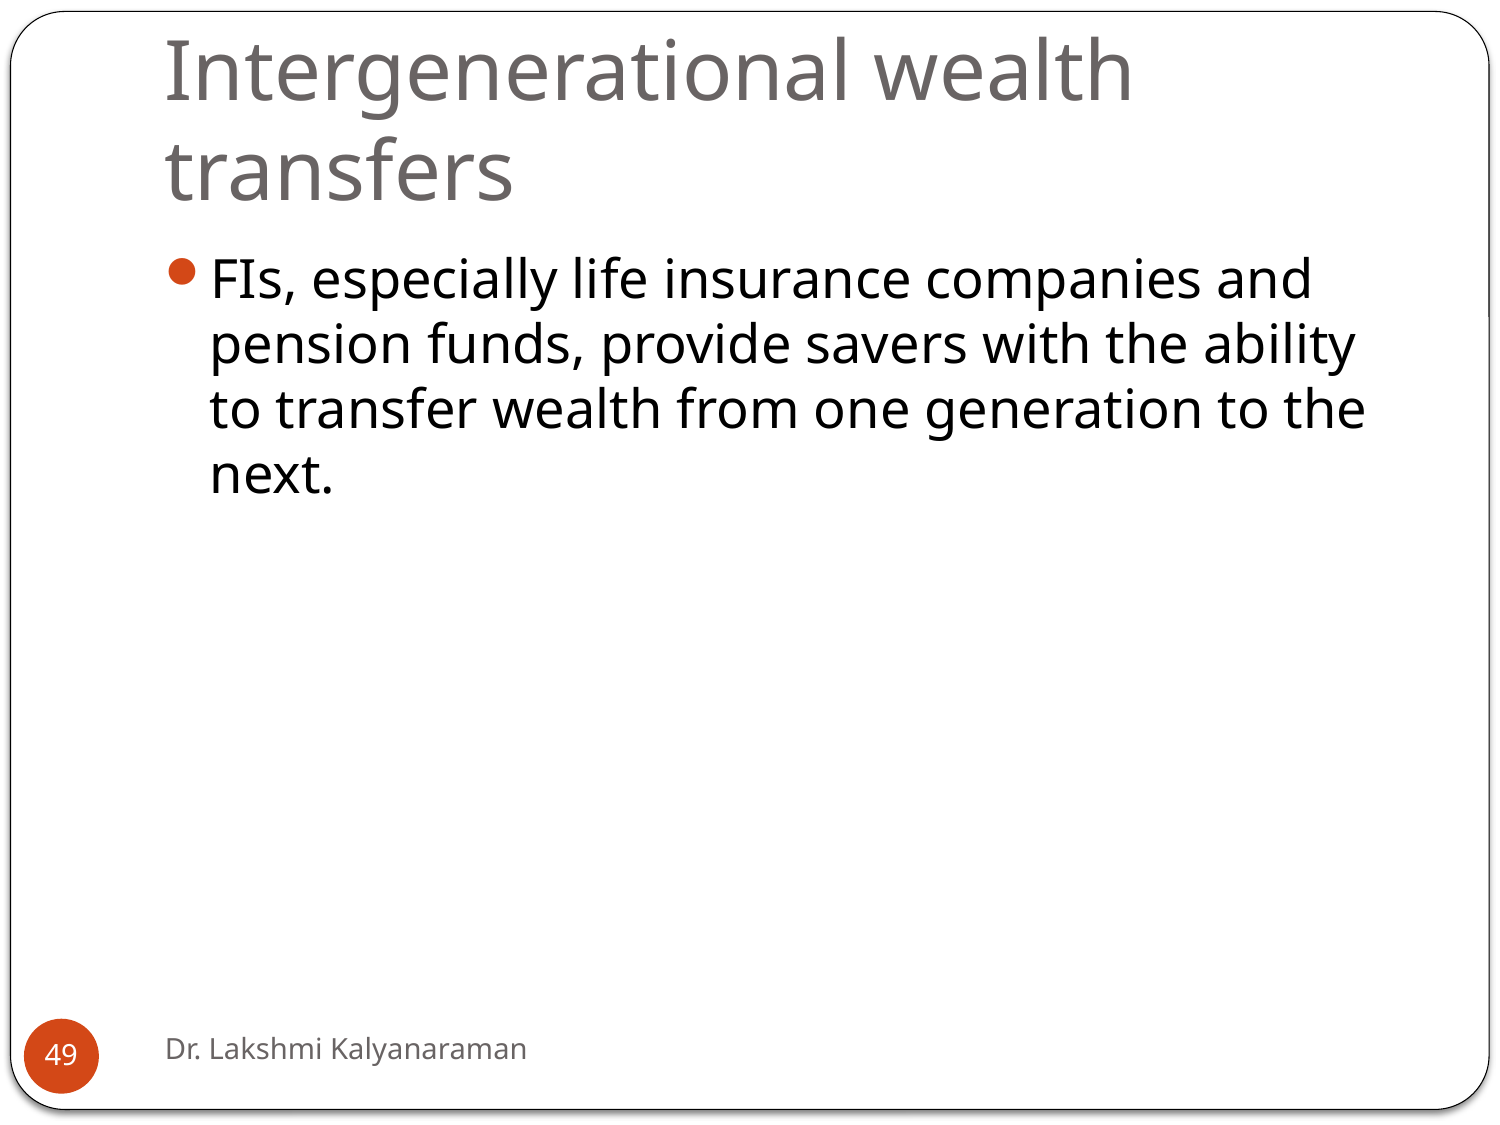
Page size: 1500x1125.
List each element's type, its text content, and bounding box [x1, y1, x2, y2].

list FIs, especially life insurance companies and pension funds, provide savers with the ability to transfer wealth from one generation to the next. [150, 237, 1425, 988]
title Intergenerational wealth transfers [150, 45, 1425, 233]
slide_number 49 [23, 1018, 99, 1094]
footer Dr. Lakshmi Kalyanaraman [150, 1012, 800, 1088]
